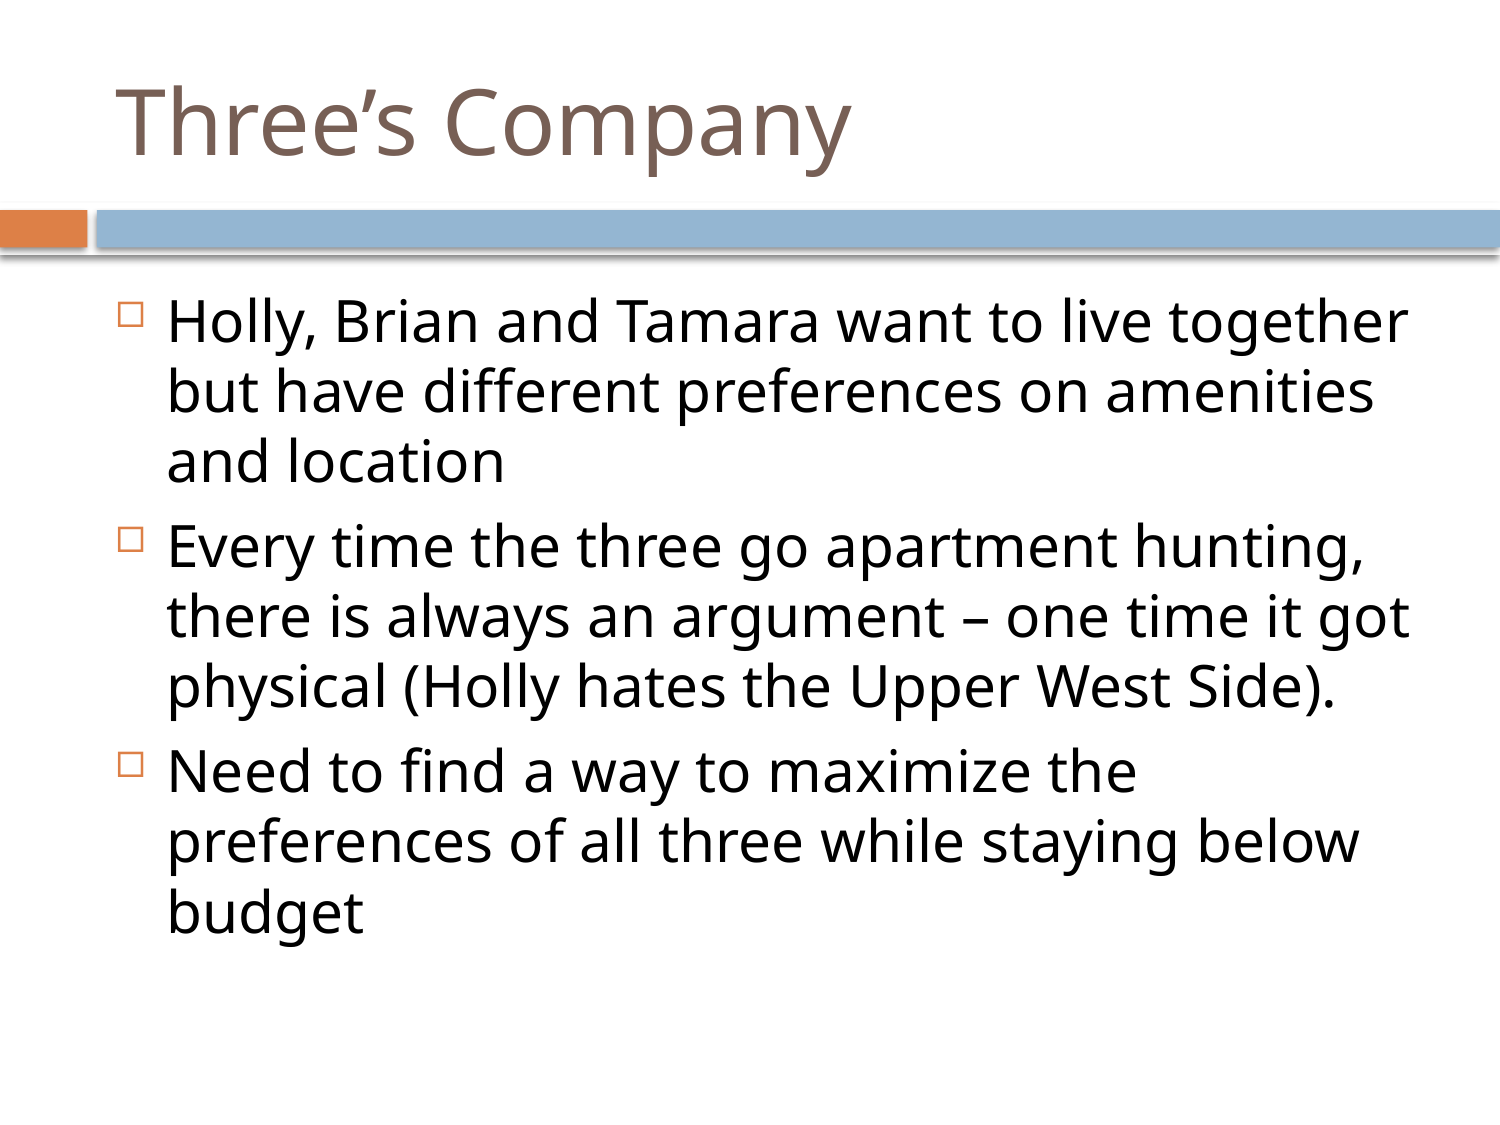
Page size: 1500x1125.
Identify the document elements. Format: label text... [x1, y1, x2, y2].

list Holly, Brian and Tamara want to live together but have different preferences on amenities and location Every time the three go apartment hunting, there is always an argument – one time it got physical (Holly hates the Upper West Side). Need to find a way to maximize the preferences of all three while staying below budget [100, 276, 1438, 1014]
title Three’s Company [100, 37, 1438, 200]
